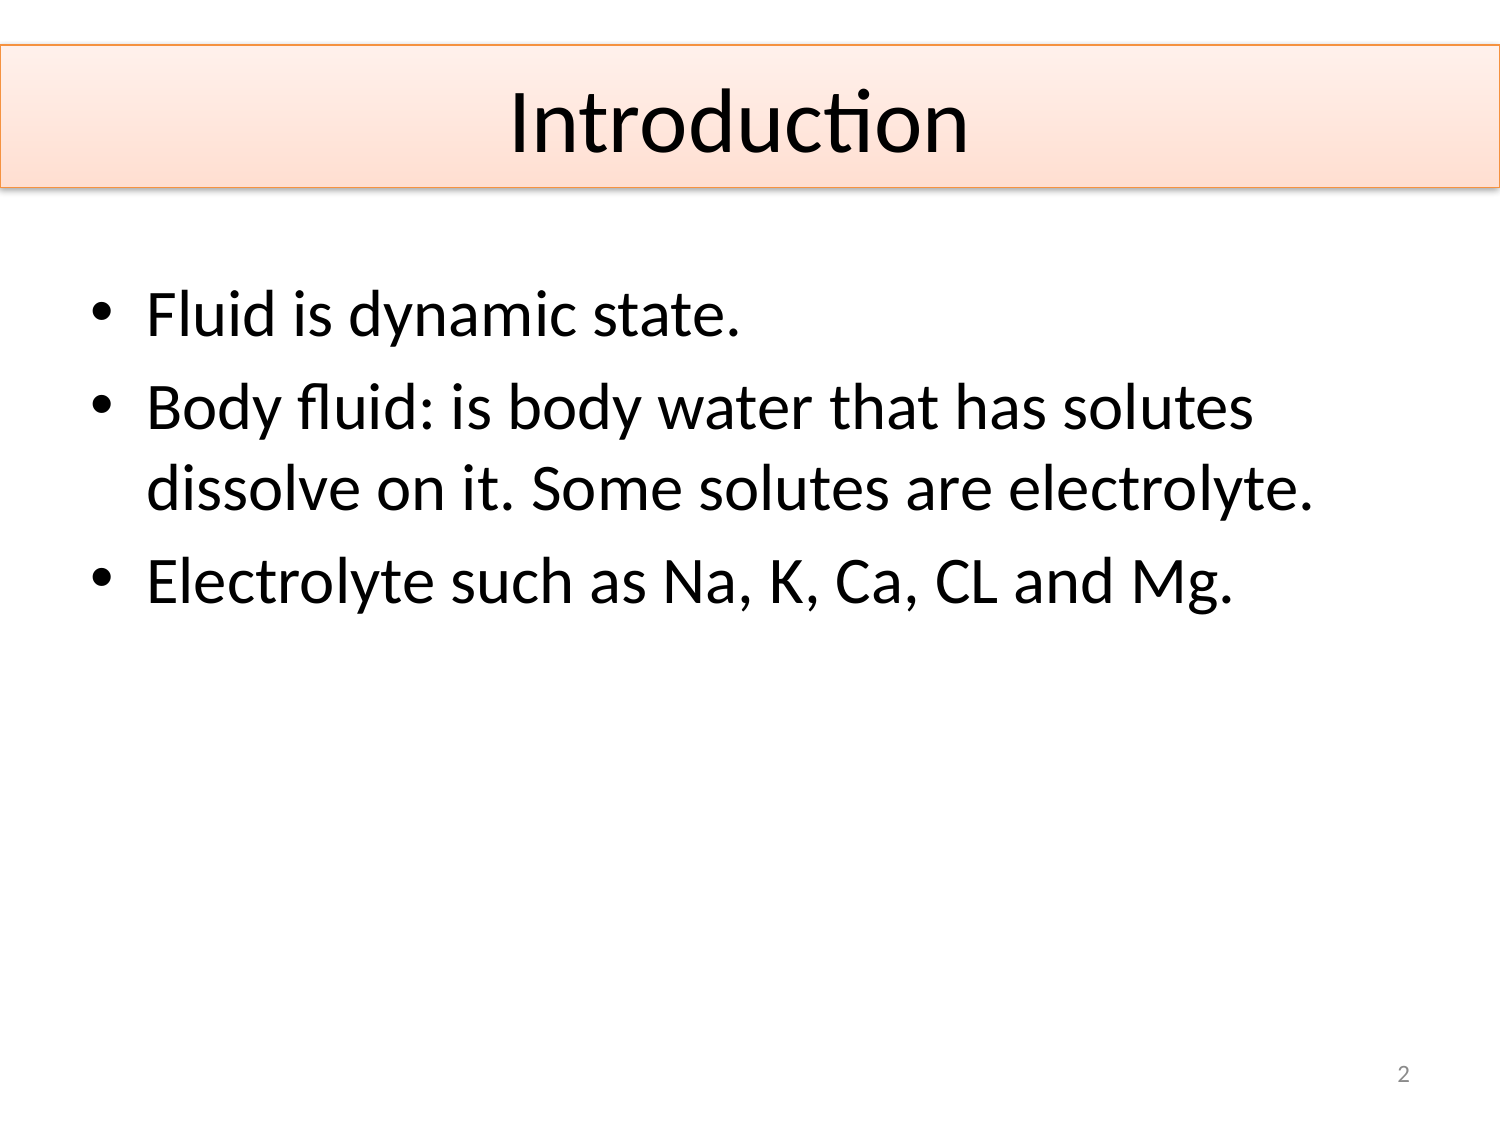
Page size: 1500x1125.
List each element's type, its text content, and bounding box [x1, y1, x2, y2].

title Introduction [0, 44, 1500, 188]
slide_number 2 [1074, 1042, 1425, 1103]
list Fluid is dynamic state. Body fluid: is body water that has solutes dissolve on it. Some solutes are electrolyte. Electrolyte such as Na, K, Ca, CL and Mg. [75, 262, 1425, 1005]
